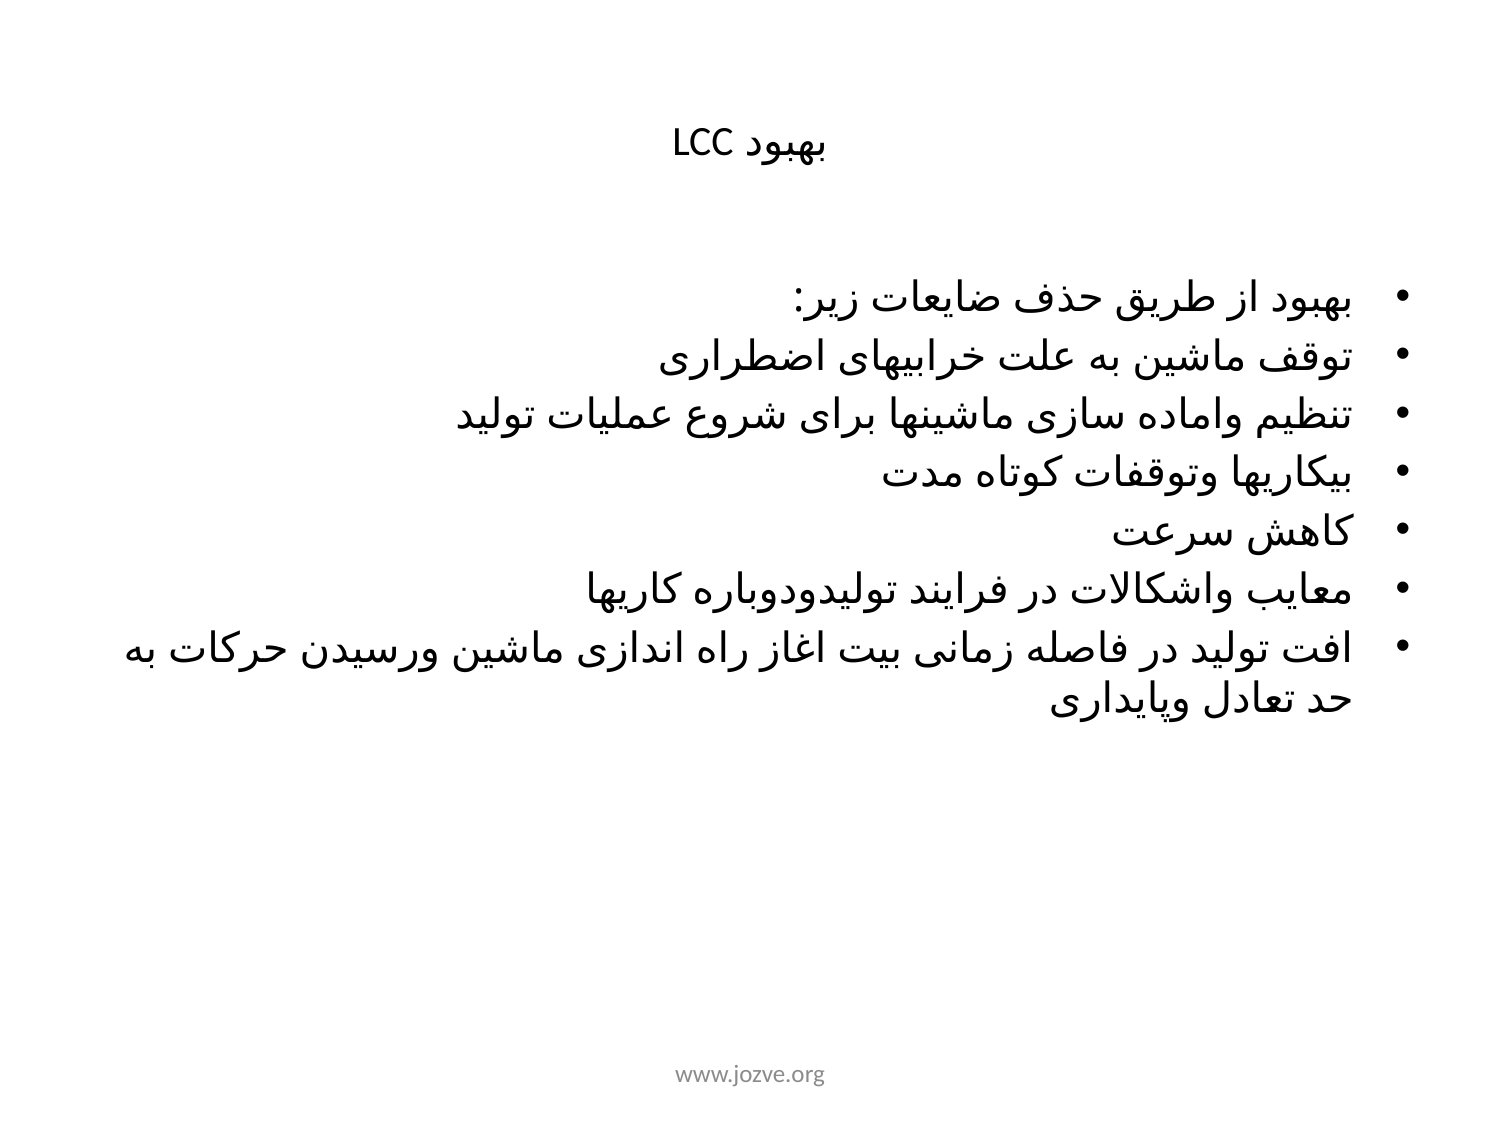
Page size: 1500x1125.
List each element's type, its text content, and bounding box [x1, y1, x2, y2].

list بهبود از طریق حذف ضایعات زیر: توقف ماشین به علت خرابیهای اضطراری تنظیم واماده سازی ماشینها برای شروع عملیات تولید بیکاریها وتوقفات کوتاه مدت کاهش سرعت معایب واشکالات در فرایند تولیدودوباره کاریها افت تولید در فاصله زمانی بیت اغاز راه اندازی ماشین ورسیدن حرکات به حد تعادل وپایداری [75, 262, 1425, 1005]
title بهبود LCC [75, 45, 1425, 233]
footer www.jozve.org [512, 1042, 988, 1103]
